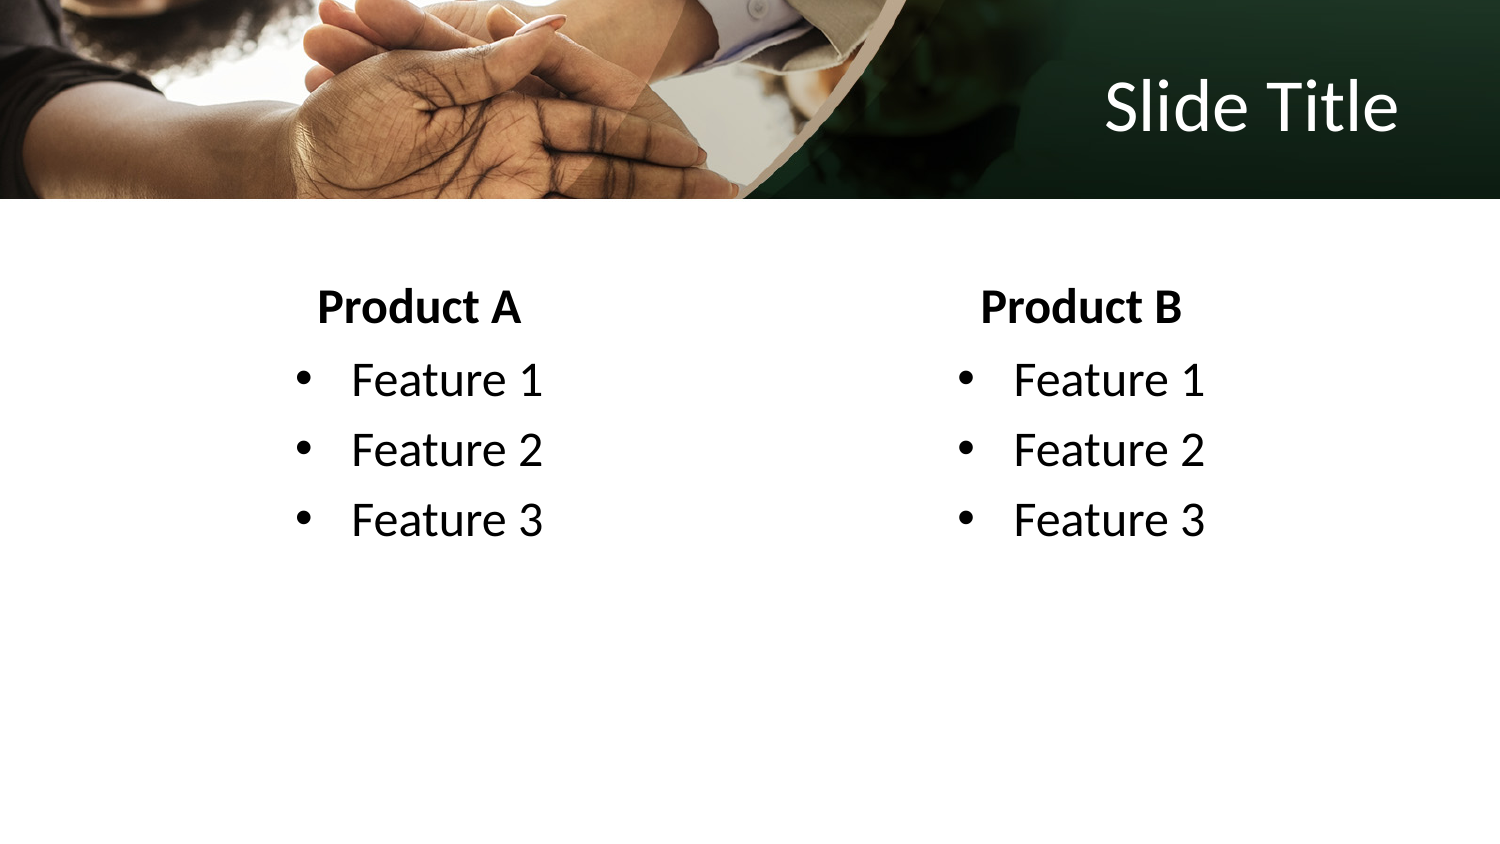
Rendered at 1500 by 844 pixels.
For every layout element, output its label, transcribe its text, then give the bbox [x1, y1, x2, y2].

list Feature 1 Feature 2 Feature 3 [88, 339, 750, 713]
picture [0, 0, 1500, 844]
list Feature 1 Feature 2 Feature 3 [750, 339, 1413, 713]
list Product B [750, 261, 1413, 339]
title Slide Title [87, 38, 1416, 164]
list Product A [88, 261, 750, 339]
